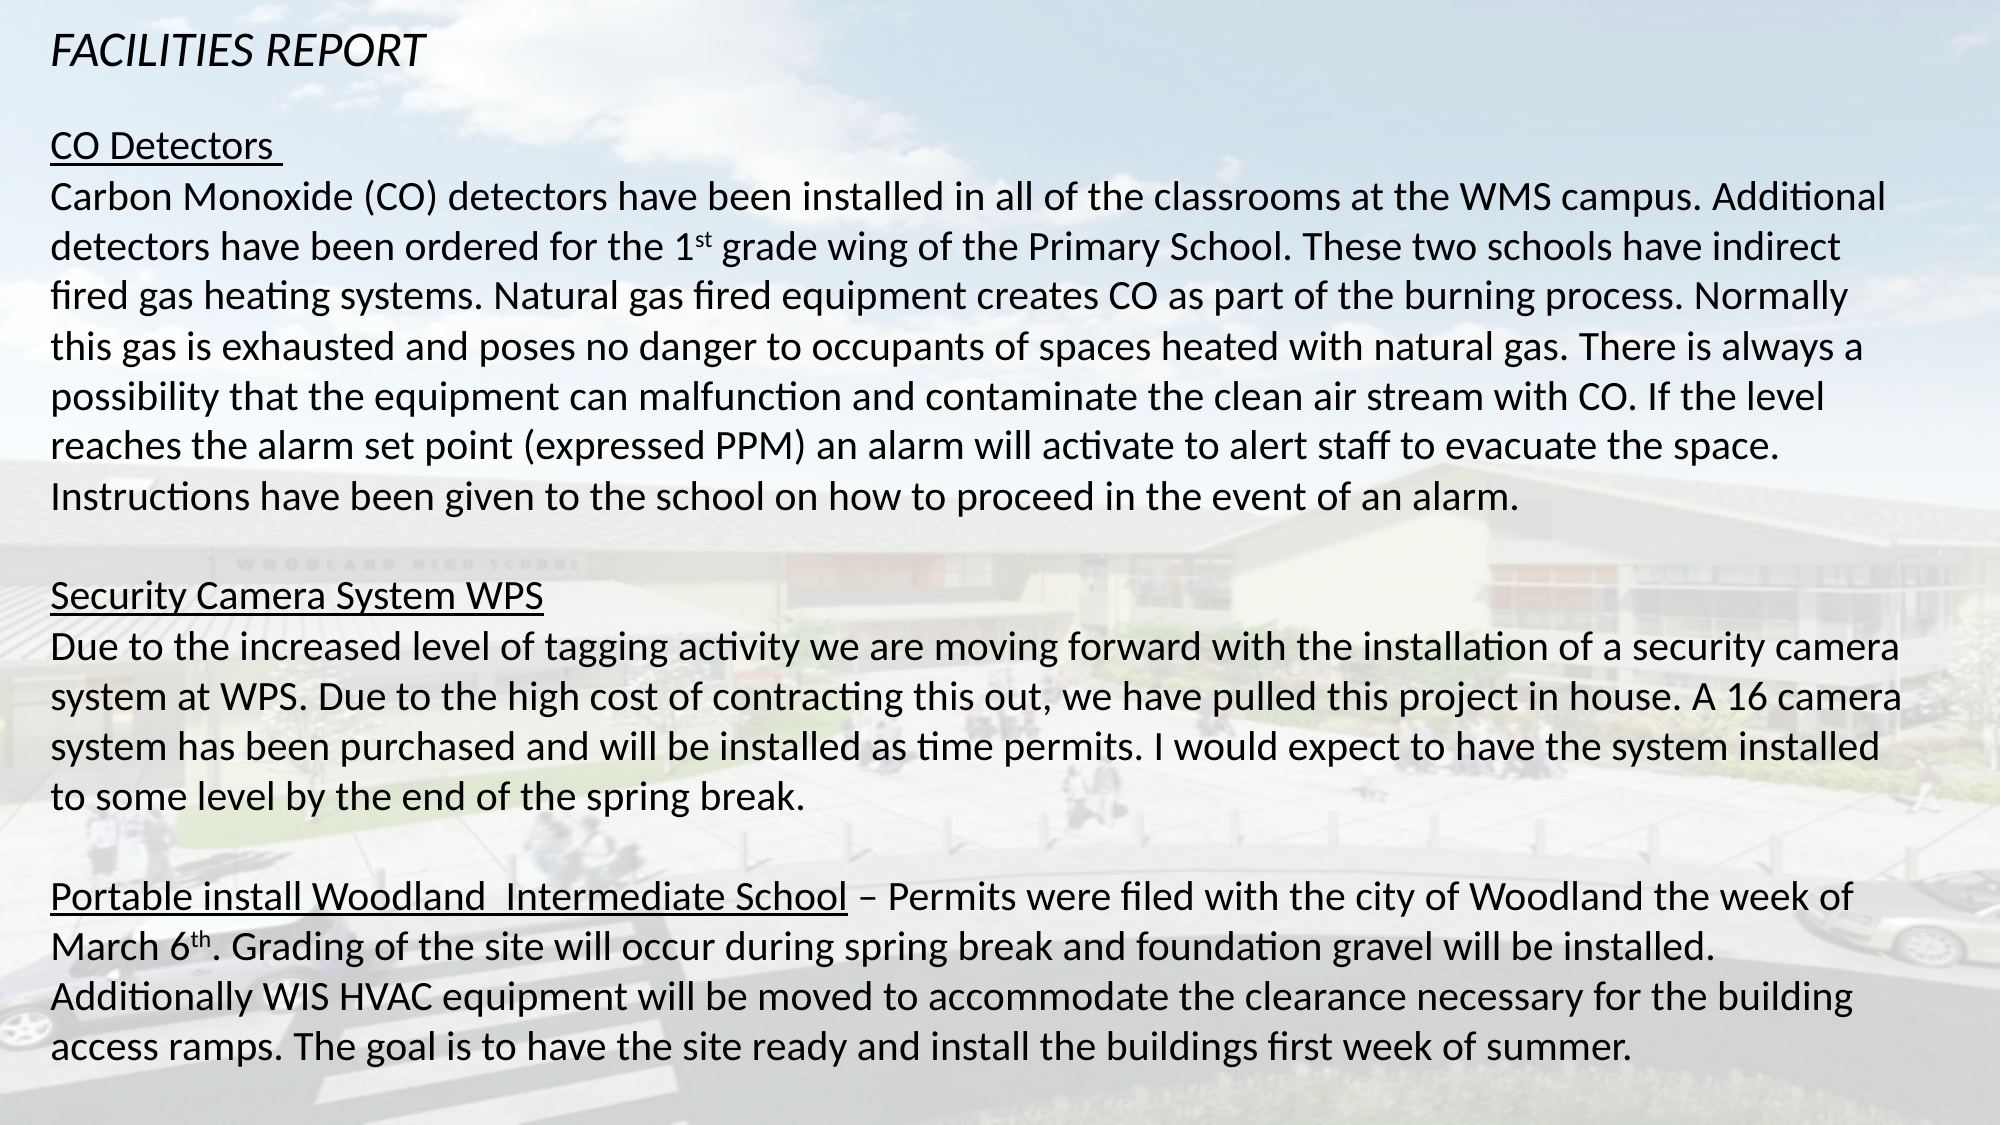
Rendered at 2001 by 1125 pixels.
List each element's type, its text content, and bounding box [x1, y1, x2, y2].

text_box FACILITIES REPORT [35, 0, 1960, 133]
text_box CO Detectors Carbon Monoxide (CO) detectors have been installed in all of the classrooms at the WMS campus. Additional detectors have been ordered for the 1st grade wing of the Primary School. These two schools have indirect fired gas heating systems. Natural gas fired equipment creates CO as part of the burning process. Normally this gas is exhausted and poses no danger to occupants of spaces heated with natural gas. There is always a possibility that the equipment can malfunction and contaminate the clean air stream with CO. If the level reaches the alarm set point (expressed PPM) an alarm will activate to alert staff to evacuate the space. Instructions have been given to the school on how to proceed in the event of an alarm. Security Camera System WPS Due to the increased level of tagging activity we are moving forward with the installation of a security camera system at WPS. Due to the high cost of contracting this out, we have pulled this project in house. A 16 camera system has been purchased and will be installed as time permits. I would expect to have the system installed to some level by the end of the spring break. Portable install Woodland Intermediate School – Permits were filed with the city of Woodland the week of March 6th. Grading of the site will occur during spring break and foundation gravel will be installed. Additionally WIS HVAC equipment will be moved to accommodate the clearance necessary for the building access ramps. The goal is to have the site ready and install the buildings first week of summer. [35, 110, 1924, 1125]
